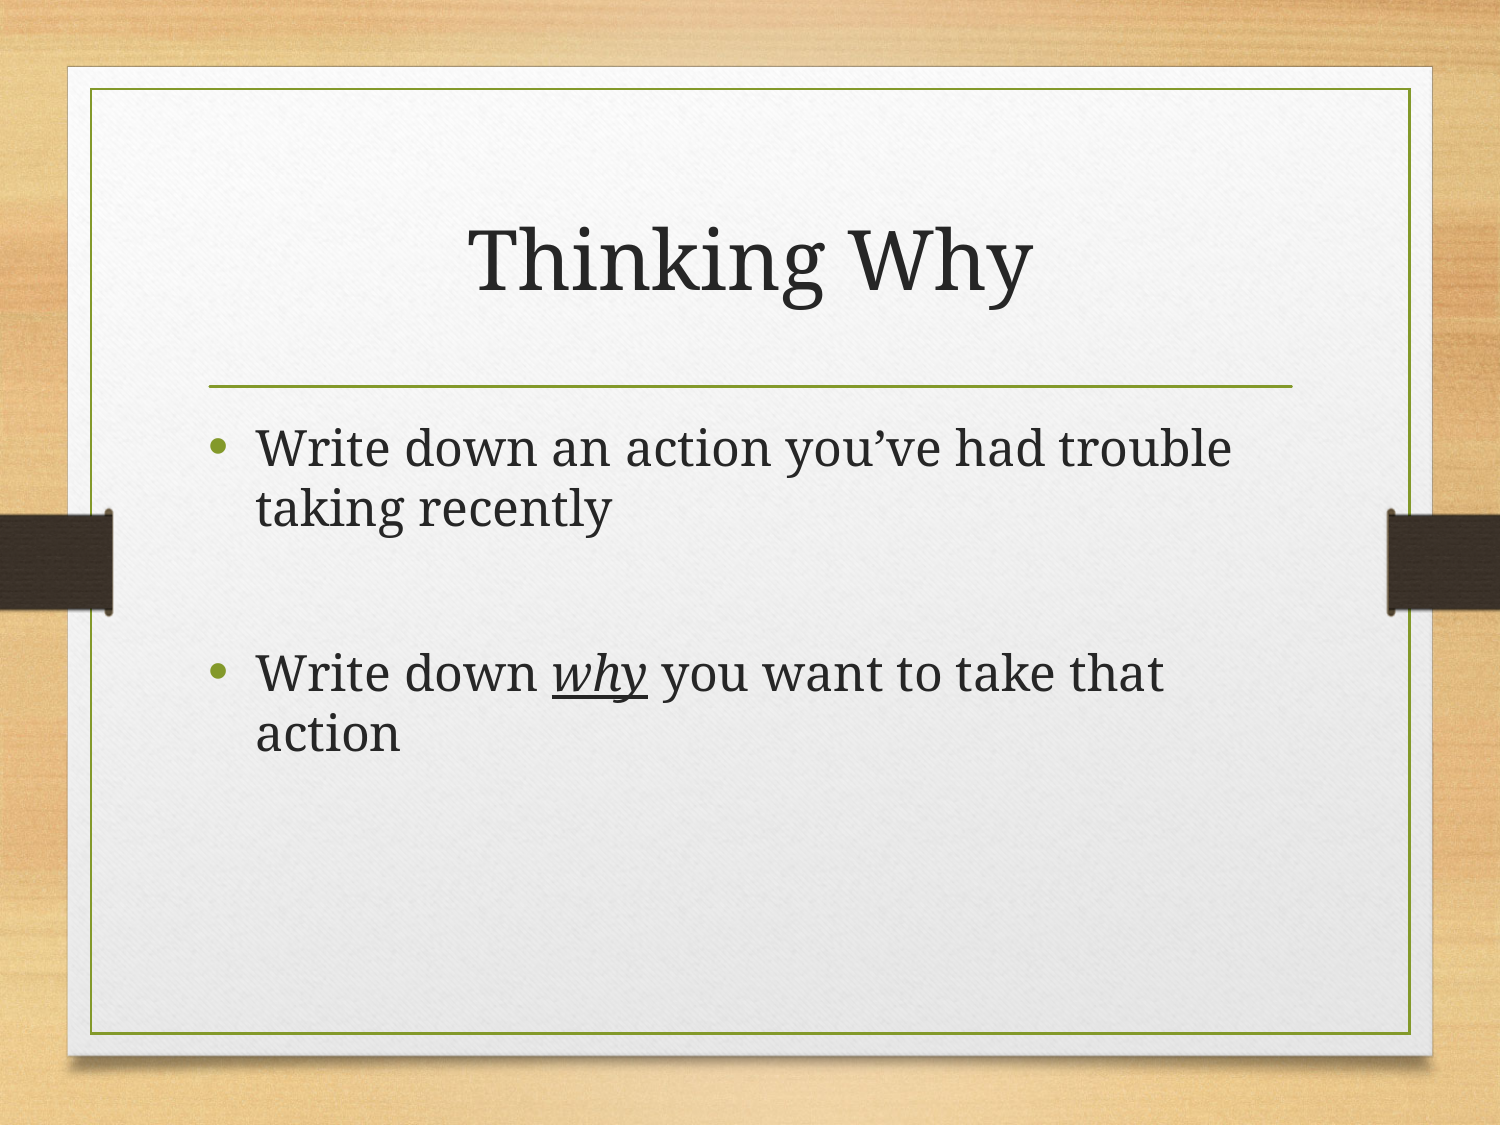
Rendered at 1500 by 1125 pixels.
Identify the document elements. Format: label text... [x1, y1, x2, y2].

list Write down an action you’ve had trouble taking recently Write down why you want to take that action [193, 408, 1309, 974]
picture [0, 0, 1500, 1125]
title Thinking Why [193, 150, 1309, 365]
